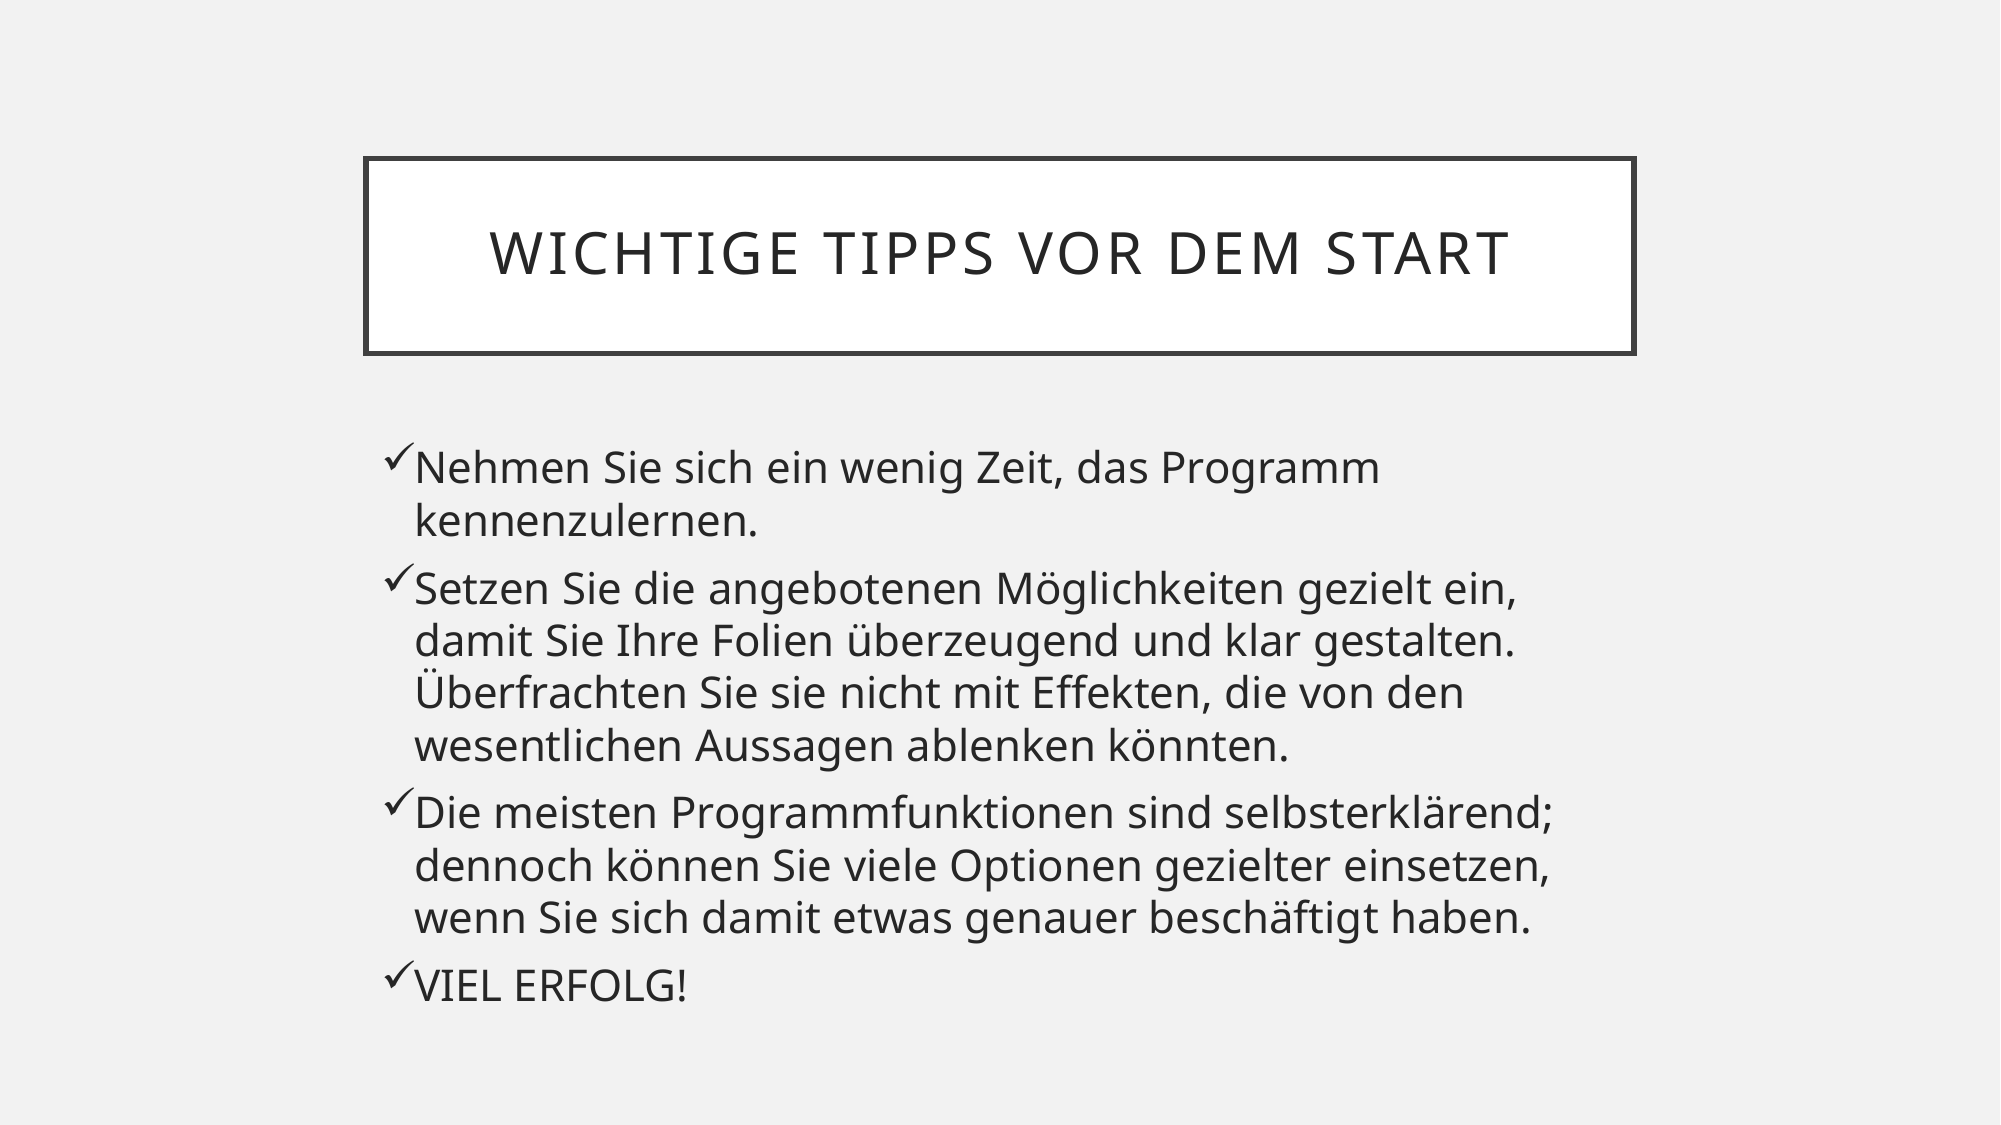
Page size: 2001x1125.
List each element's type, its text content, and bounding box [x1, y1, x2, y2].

title Wichtige Tipps vor dem Start [363, 156, 1637, 356]
list Nehmen Sie sich ein wenig Zeit, das Programm kennenzulernen. Setzen Sie die angebotenen Möglichkeiten gezielt ein, damit Sie Ihre Folien überzeugend und klar gestalten. Überfrachten Sie sie nicht mit Effekten, die von den wesentlichen Aussagen ablenken könnten. Die meisten Programmfunktionen sind selbsterklärend; dennoch können Sie viele Optionen gezielter einsetzen, wenn Sie sich damit etwas genauer beschäftigt haben. VIEL ERFOLG! [366, 432, 1634, 1025]
